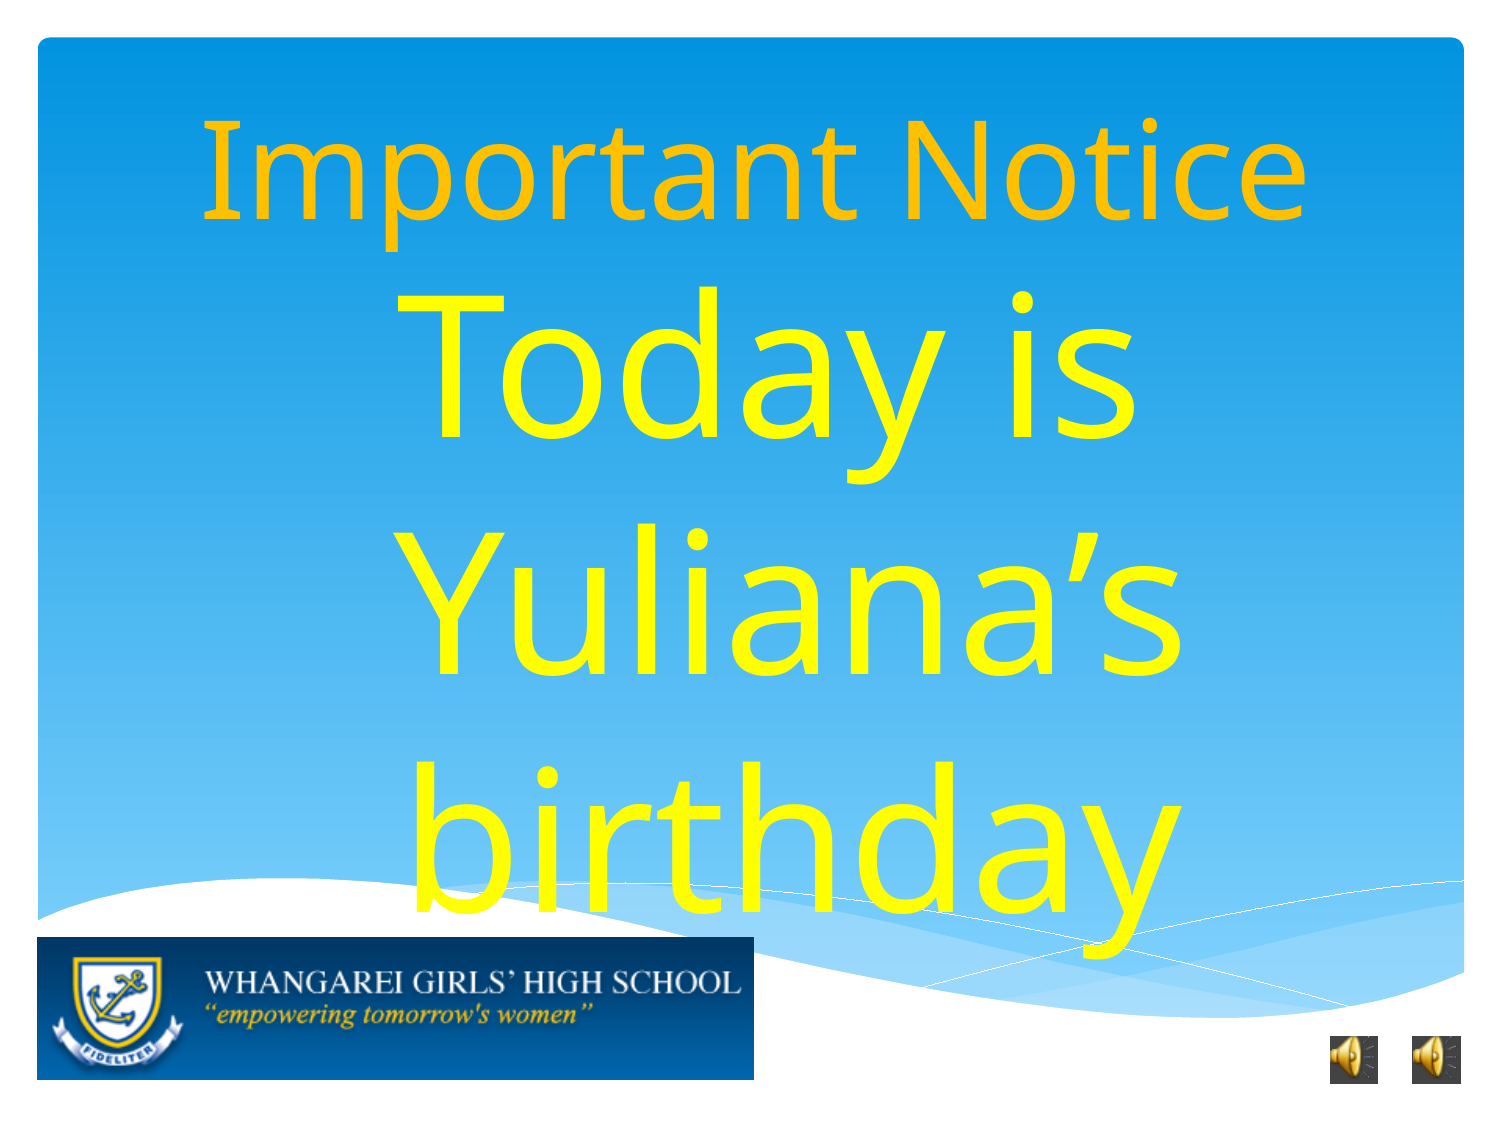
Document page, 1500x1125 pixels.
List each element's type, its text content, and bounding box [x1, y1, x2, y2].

picture [1411, 1034, 1462, 1086]
picture [37, 937, 754, 1080]
picture [1328, 1034, 1380, 1086]
text_box Important Notice [149, 37, 1362, 255]
text_box Today is Yuliana’s birthday [149, 231, 1391, 963]
